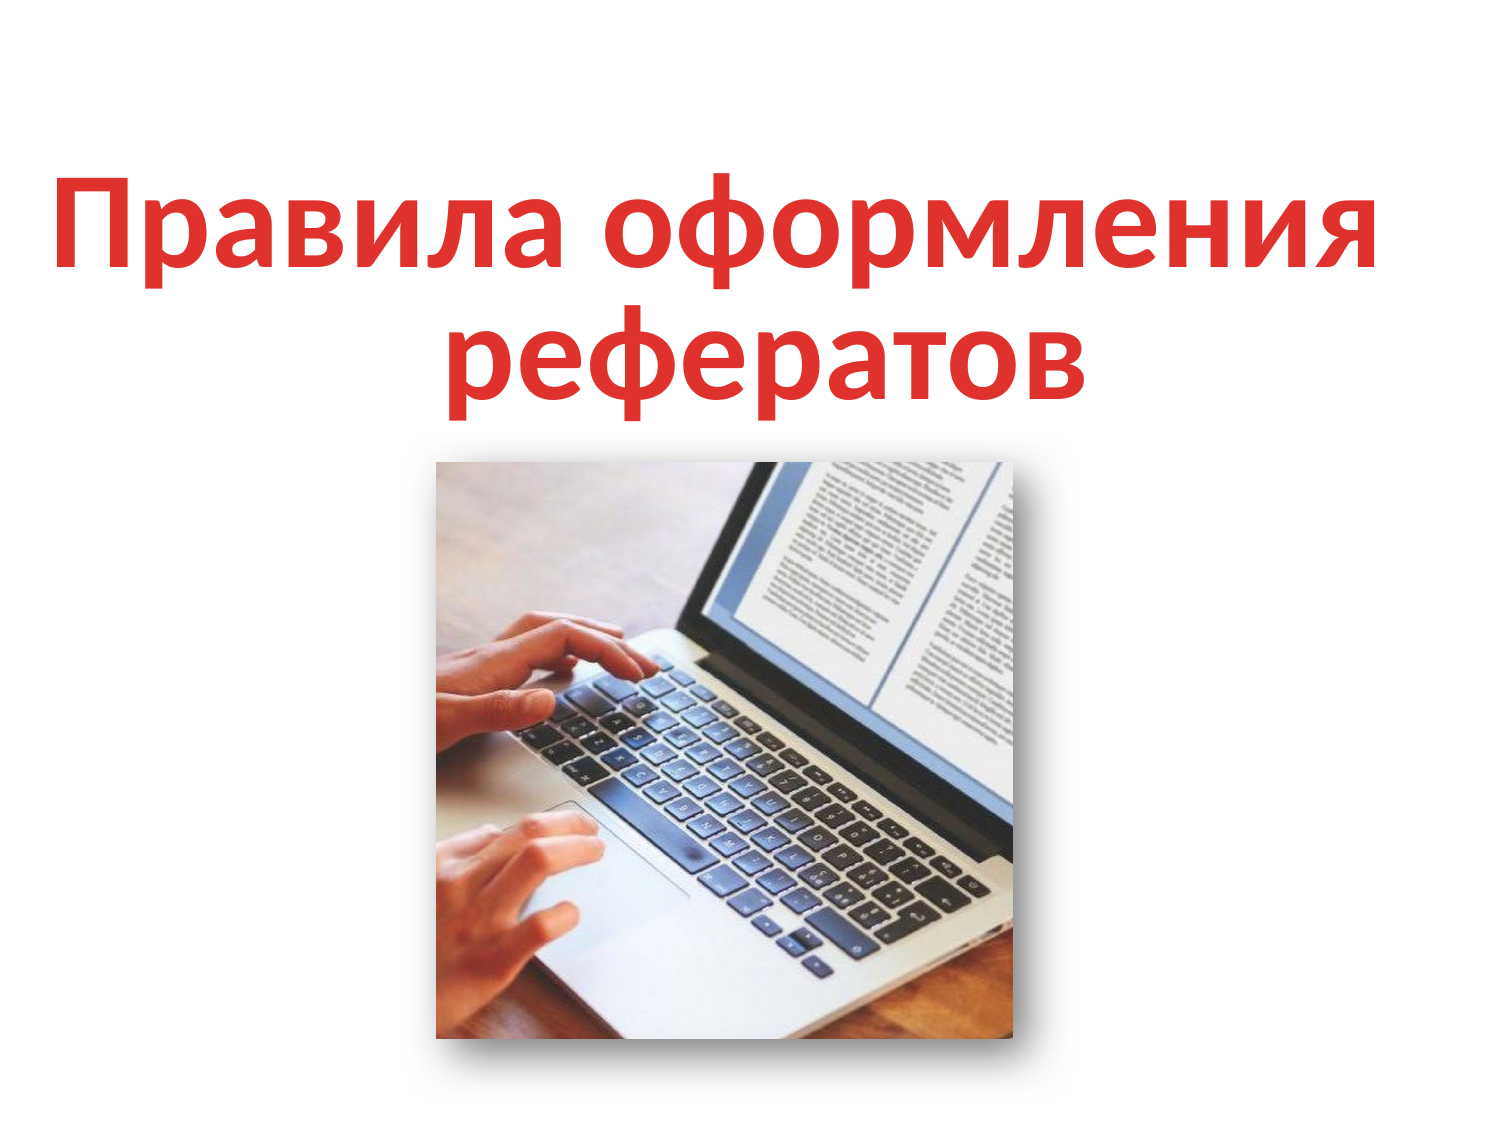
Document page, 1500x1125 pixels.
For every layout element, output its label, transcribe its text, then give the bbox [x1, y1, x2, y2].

picture [436, 462, 1014, 1040]
title Правила оформления рефератов [0, 171, 1469, 416]
